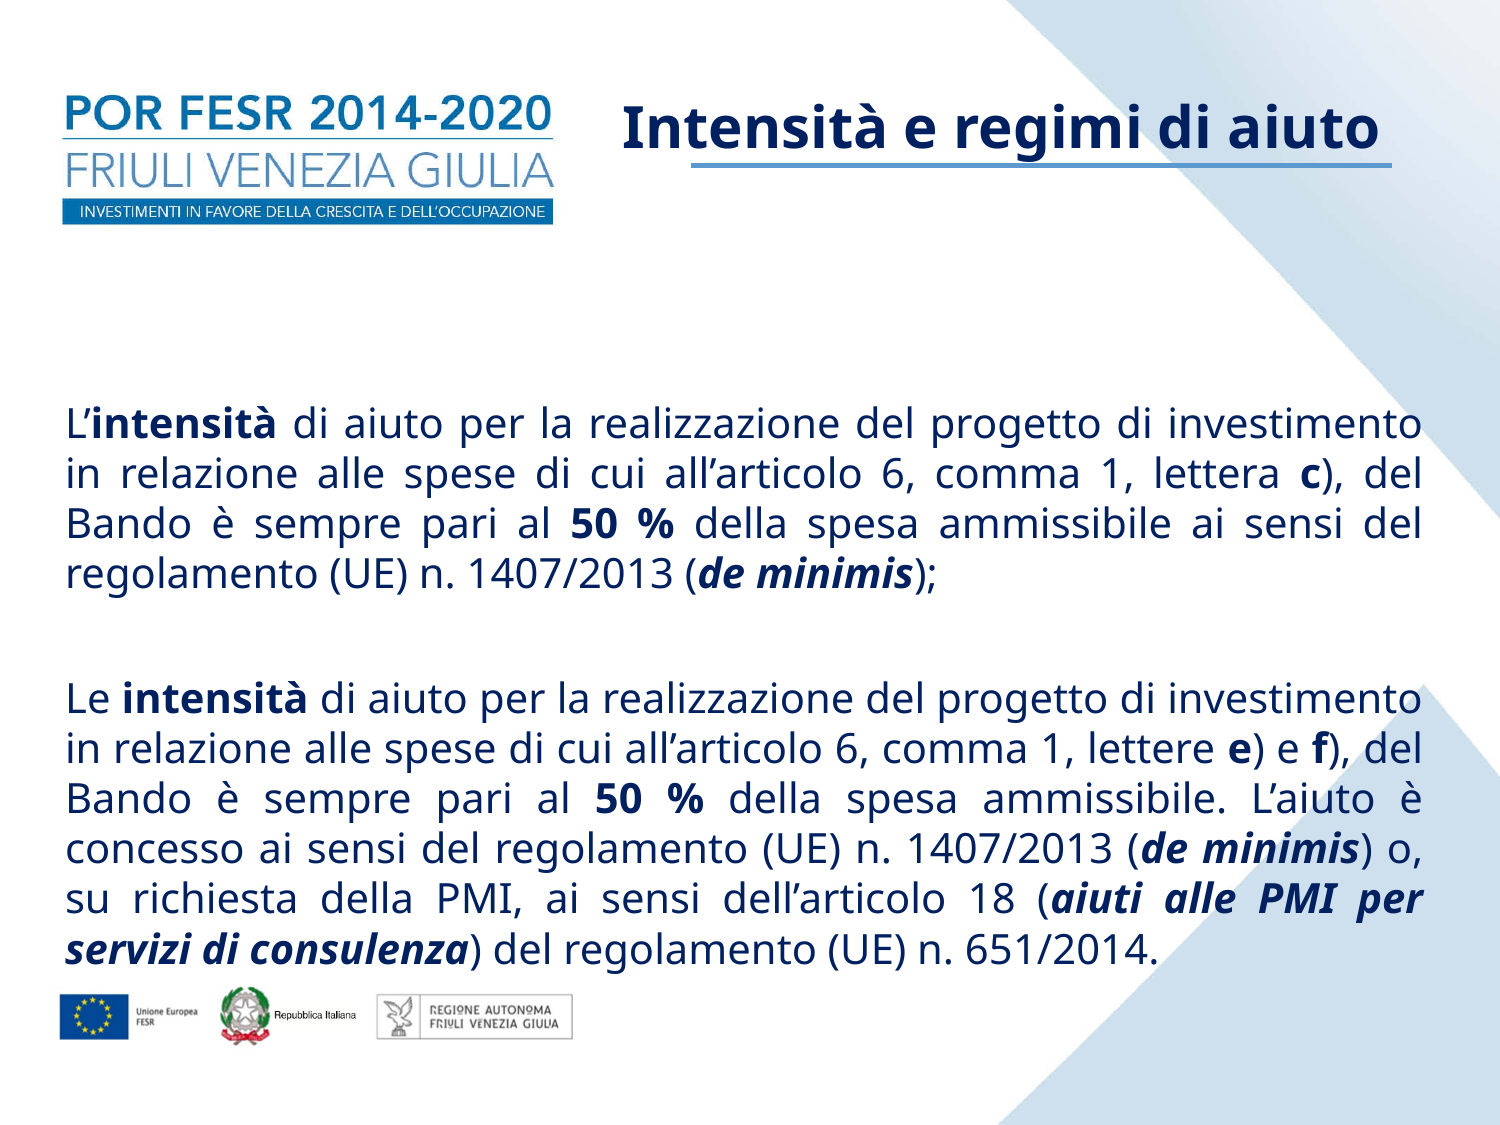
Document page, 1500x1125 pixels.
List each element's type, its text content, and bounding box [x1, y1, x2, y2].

picture [0, 0, 1500, 1125]
subtitle L’intensità di aiuto per la realizzazione del progetto di investimento in relazione alle spese di cui all’articolo 6, comma 1, lettera c), del Bando è sempre pari al 50 % della spesa ammissibile ai sensi del regolamento (UE) n. 1407/2013 (de minimis); Le intensità di aiuto per la realizzazione del progetto di investimento in relazione alle spese di cui all’articolo 6, comma 1, lettere e) e f), del Bando è sempre pari al 50 % della spesa ammissibile. L’aiuto è concesso ai sensi del regolamento (UE) n. 1407/2013 (de minimis) o, su richiesta della PMI, ai sensi dell’articolo 18 (aiuti alle PMI per servizi di consulenza) del regolamento (UE) n. 651/2014. [64, 397, 1424, 941]
title Intensità e regimi di aiuto [596, 90, 1381, 166]
